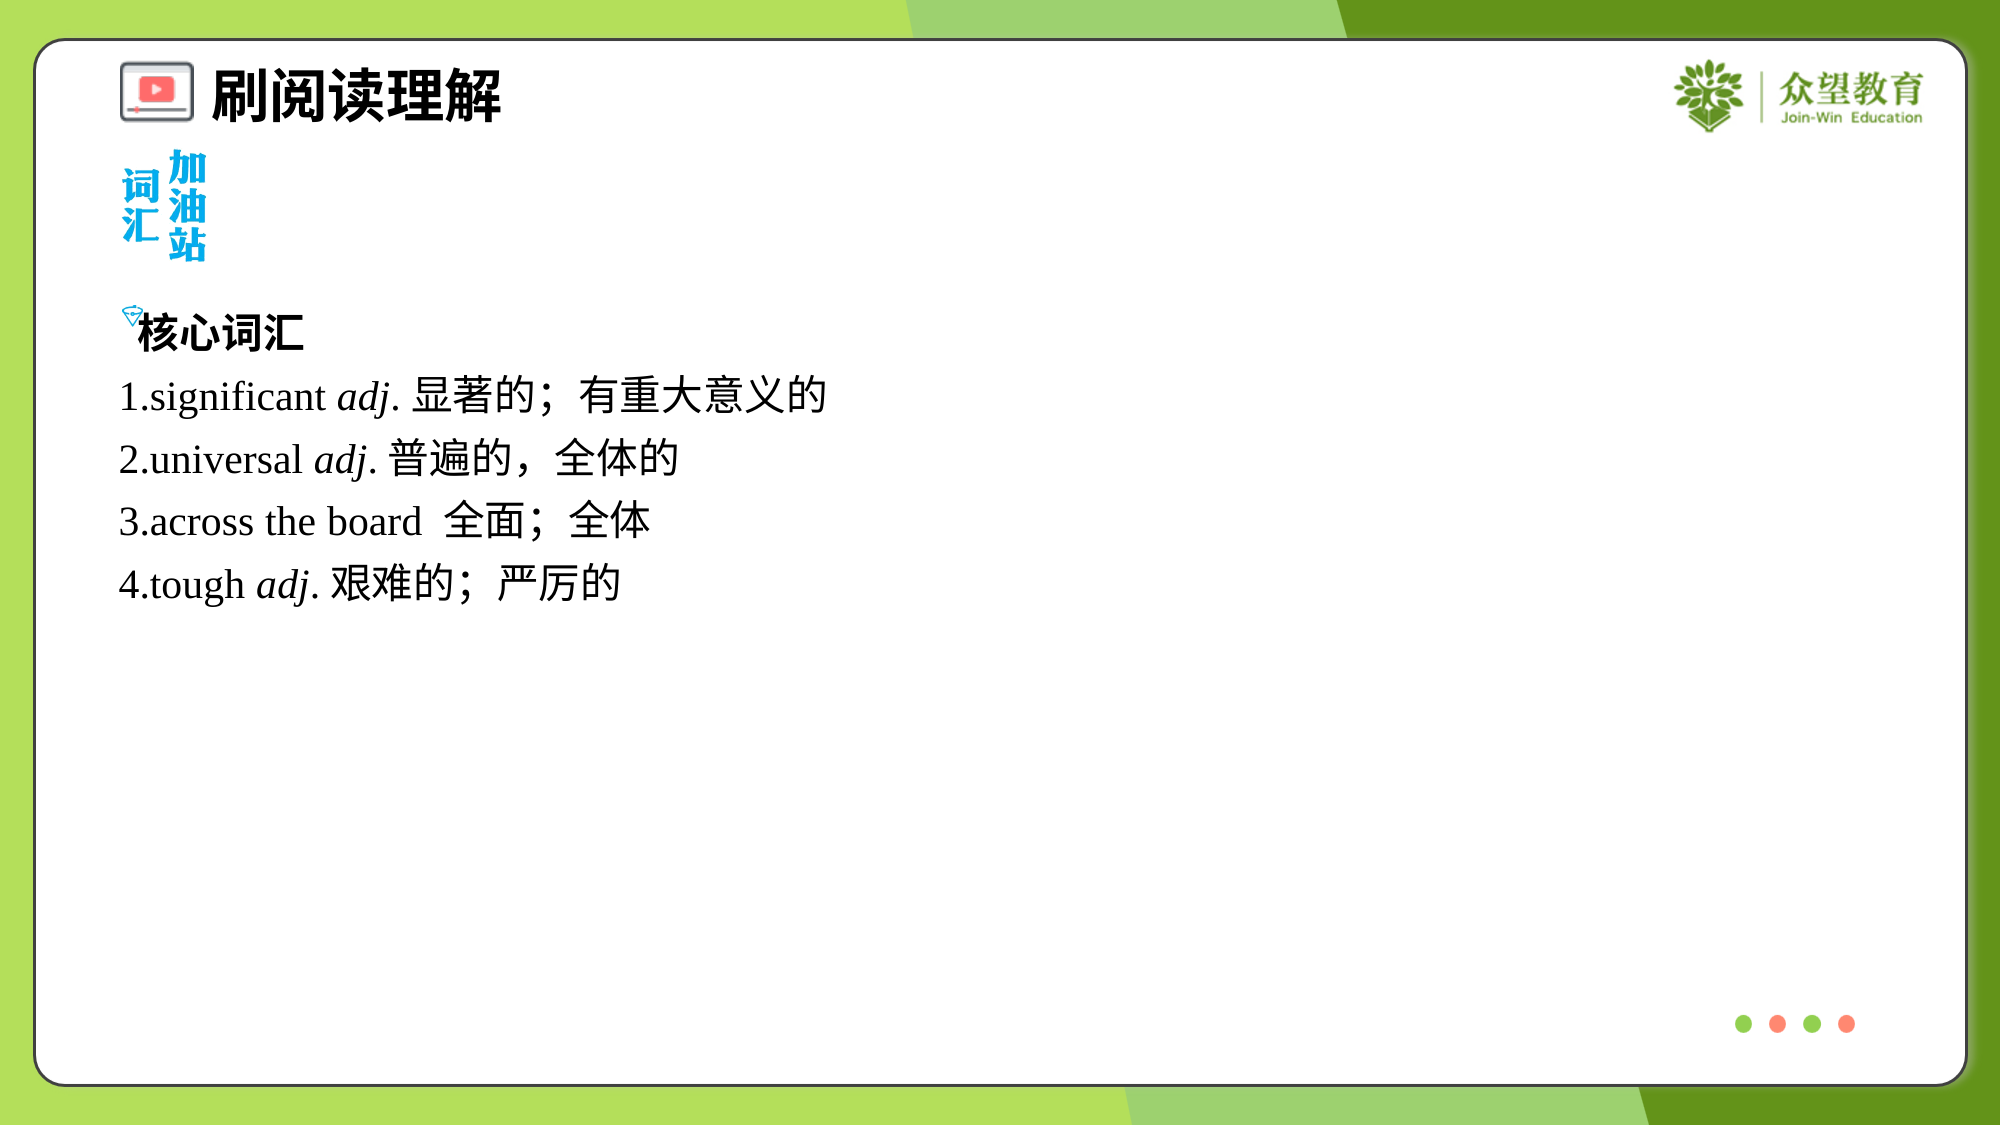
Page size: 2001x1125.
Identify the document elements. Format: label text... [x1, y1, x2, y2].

text_box &3& 核心词汇 1.significant adj.显著的；有重大意义的 2.universal adj.普遍的，全体的 3.across the board 全面；全体 4.tough adj.艰难的；严厉的 [118, 284, 1882, 592]
picture [0, 0, 2000, 1125]
